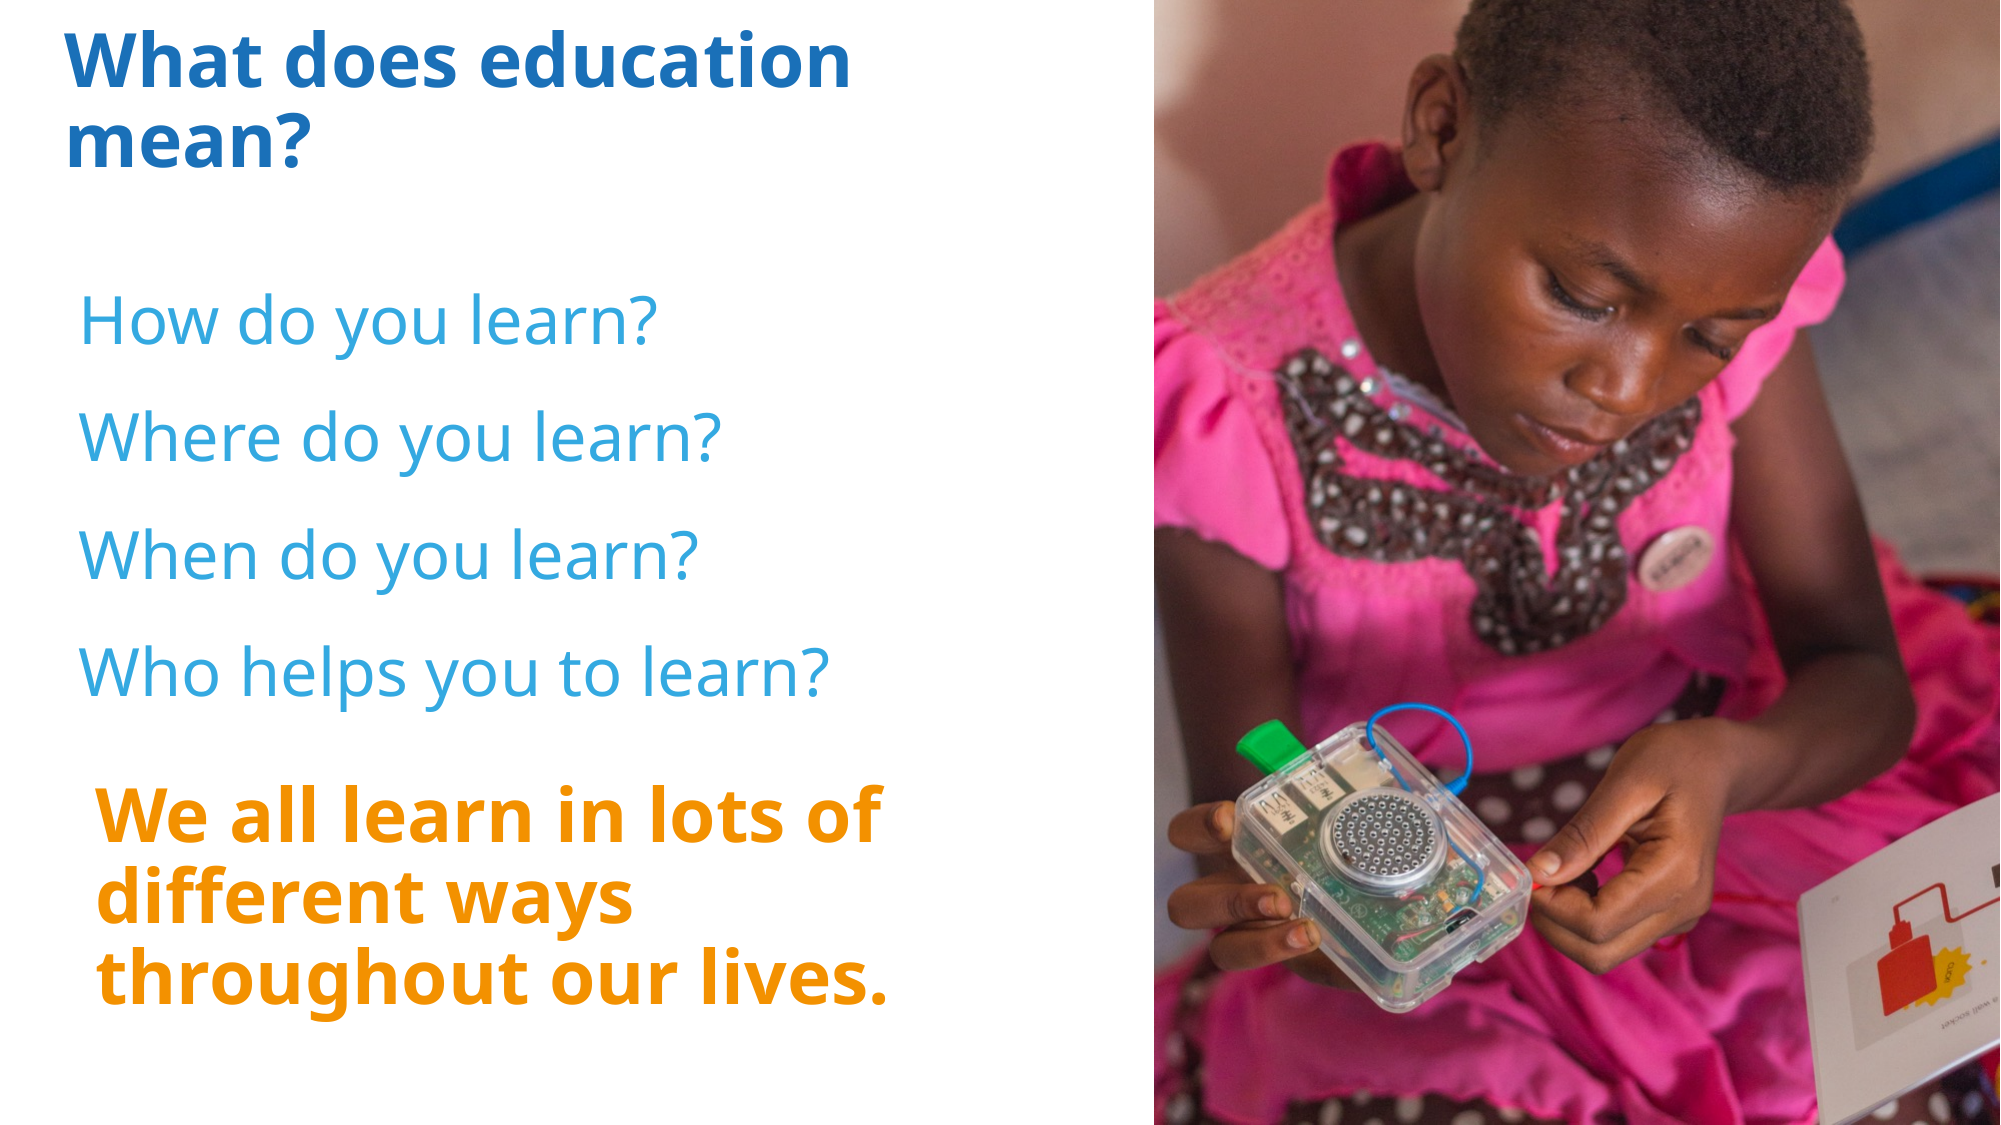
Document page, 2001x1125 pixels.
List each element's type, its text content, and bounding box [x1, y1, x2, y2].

picture [1154, 0, 2000, 1125]
text_box We all learn in lots of different ways throughout our lives. [80, 850, 953, 1029]
list How do you learn? Where do you learn? When do you learn? Who helps you to learn? [63, 270, 960, 673]
title What does education mean? [49, 13, 1104, 192]
